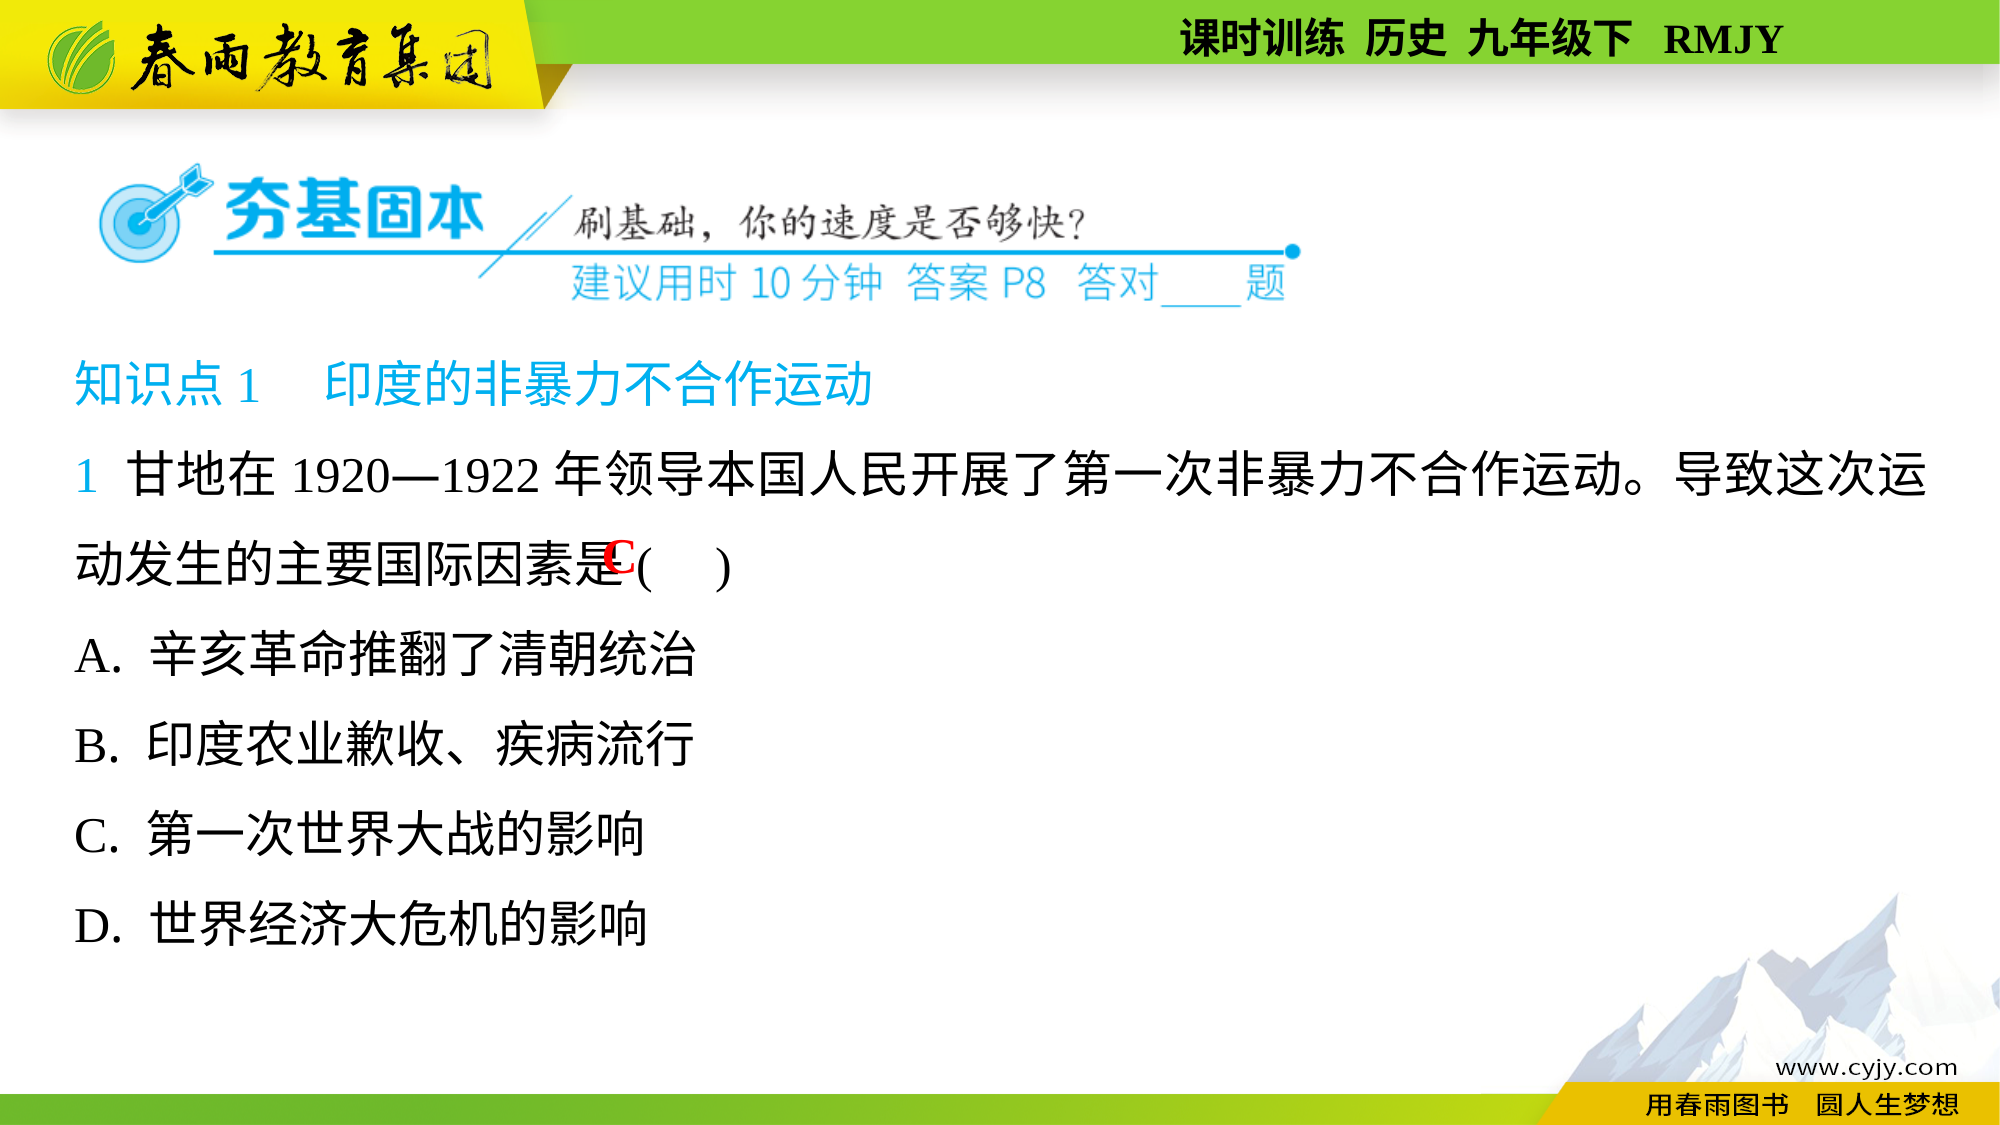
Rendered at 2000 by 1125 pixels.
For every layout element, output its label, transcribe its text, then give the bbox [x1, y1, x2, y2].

text_box C [586, 516, 653, 592]
picture [0, 0, 2000, 1125]
list 知识点1 印度的非暴力不合作运动 1 甘地在1920—1922年领导本国人民开展了第一次非暴力不合作运动。导致这次运动发生的主要国际因素是( ) A. 辛亥革命推翻了清朝统治 B. 印度农业歉收、疾病流行 C. 第一次世界大战的影响 D. 世界经济大危机的影响 [59, 314, 1944, 1046]
